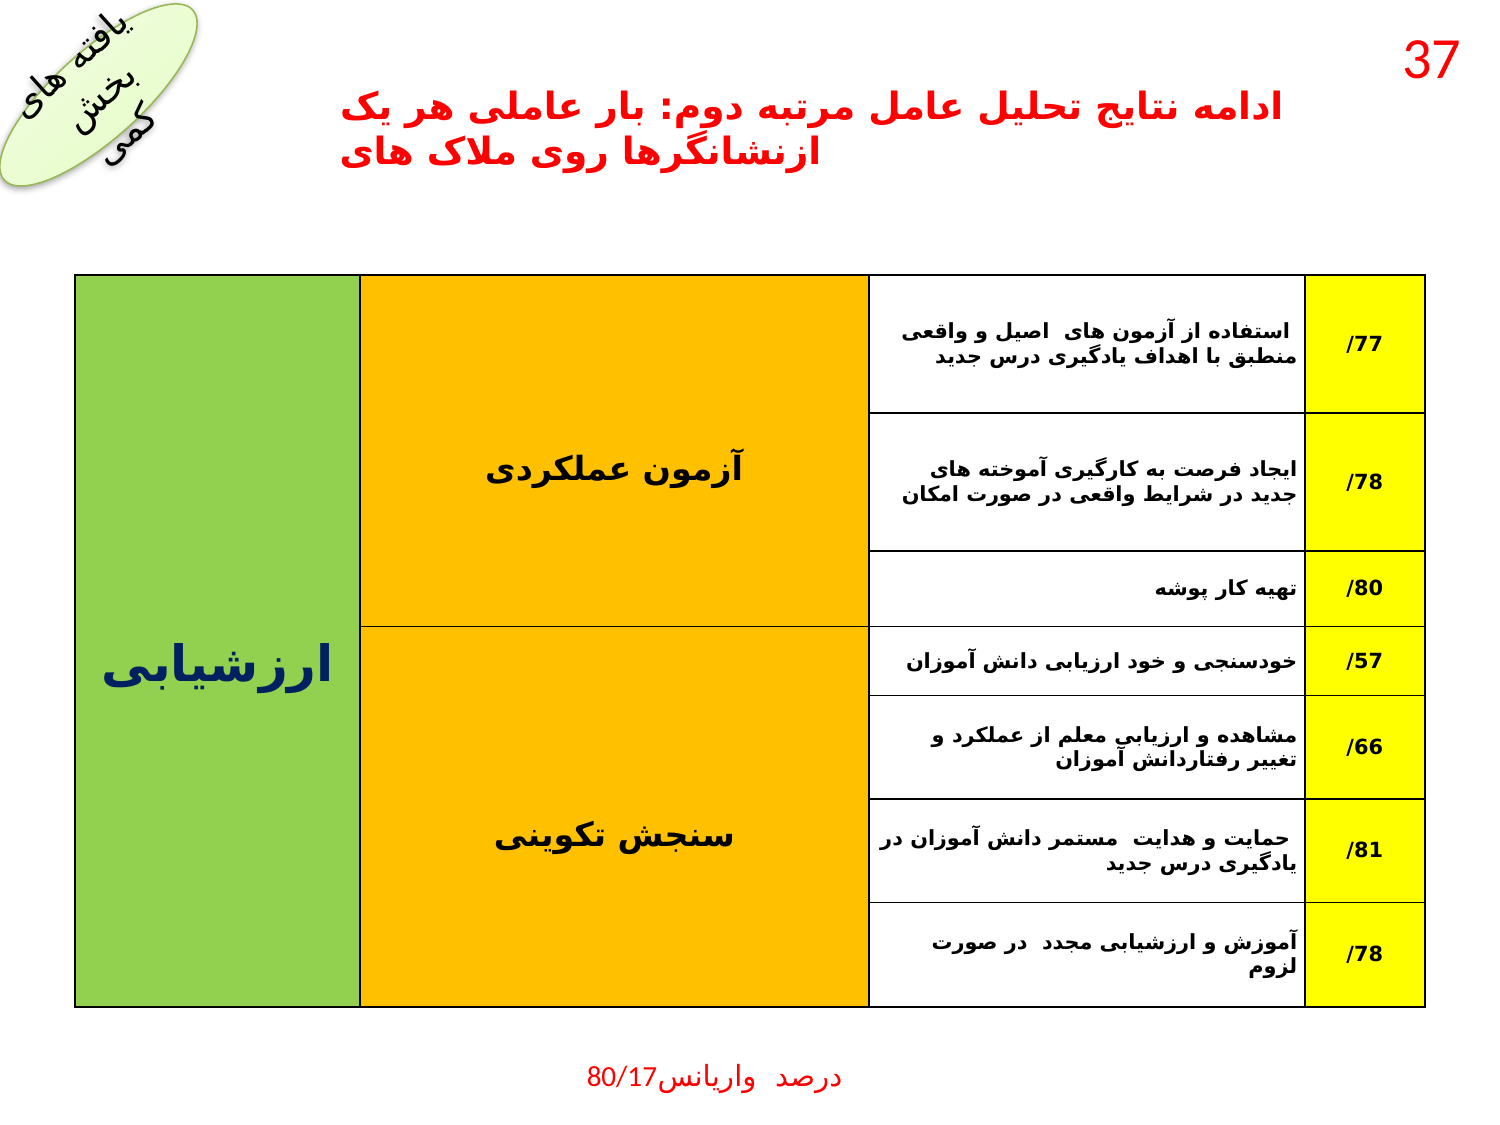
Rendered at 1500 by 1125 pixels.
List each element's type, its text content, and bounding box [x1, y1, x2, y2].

text_box 80/17درصد واریانس [572, 1049, 928, 1100]
table_cell آموزش و ارزشیابی مجدد در صورت لزوم [870, 903, 1304, 1006]
table_cell 57/ [1306, 627, 1424, 695]
table_cell ایجاد فرصت به کارگیری آموخته های جدید در شرایط واقعی در صورت امکان [870, 414, 1304, 550]
text_box ادامه نتایج تحلیل عامل مرتبه دوم: بار عاملی هر یک ازنشانگرها روی ملاک های [324, 74, 1413, 180]
text_box یافته های بخش کمی [0, 3, 198, 187]
table_cell 81/ [1306, 800, 1424, 902]
table_header ارزشیابی [76, 276, 359, 1006]
table_cell مشاهده و ارزیابی معلم از عملکرد و تغییر رفتاردانش آموزان [870, 696, 1304, 798]
table_cell 66/ [1306, 696, 1424, 798]
table_cell 78/ [1306, 414, 1424, 550]
table_cell حمایت و هدایت مستمر دانش آموزان در یادگیری درس جدید [870, 800, 1304, 902]
table_cell تهیه کار پوشه [870, 552, 1304, 626]
table_cell 80/ [1306, 552, 1424, 626]
table_header 77/ [1306, 276, 1424, 412]
table_header آزمون عملکردی [361, 276, 868, 626]
table_cell 78/ [1306, 903, 1424, 1006]
text_box 37 [1387, 12, 1500, 98]
table_cell سنجش تکوینی [361, 627, 868, 1006]
table_cell خودسنجی و خود ارزیابی دانش آموزان [870, 627, 1304, 695]
table_header استفاده از آزمون های اصیل و واقعی منطبق با اهداف یادگیری درس جدید [870, 276, 1304, 412]
